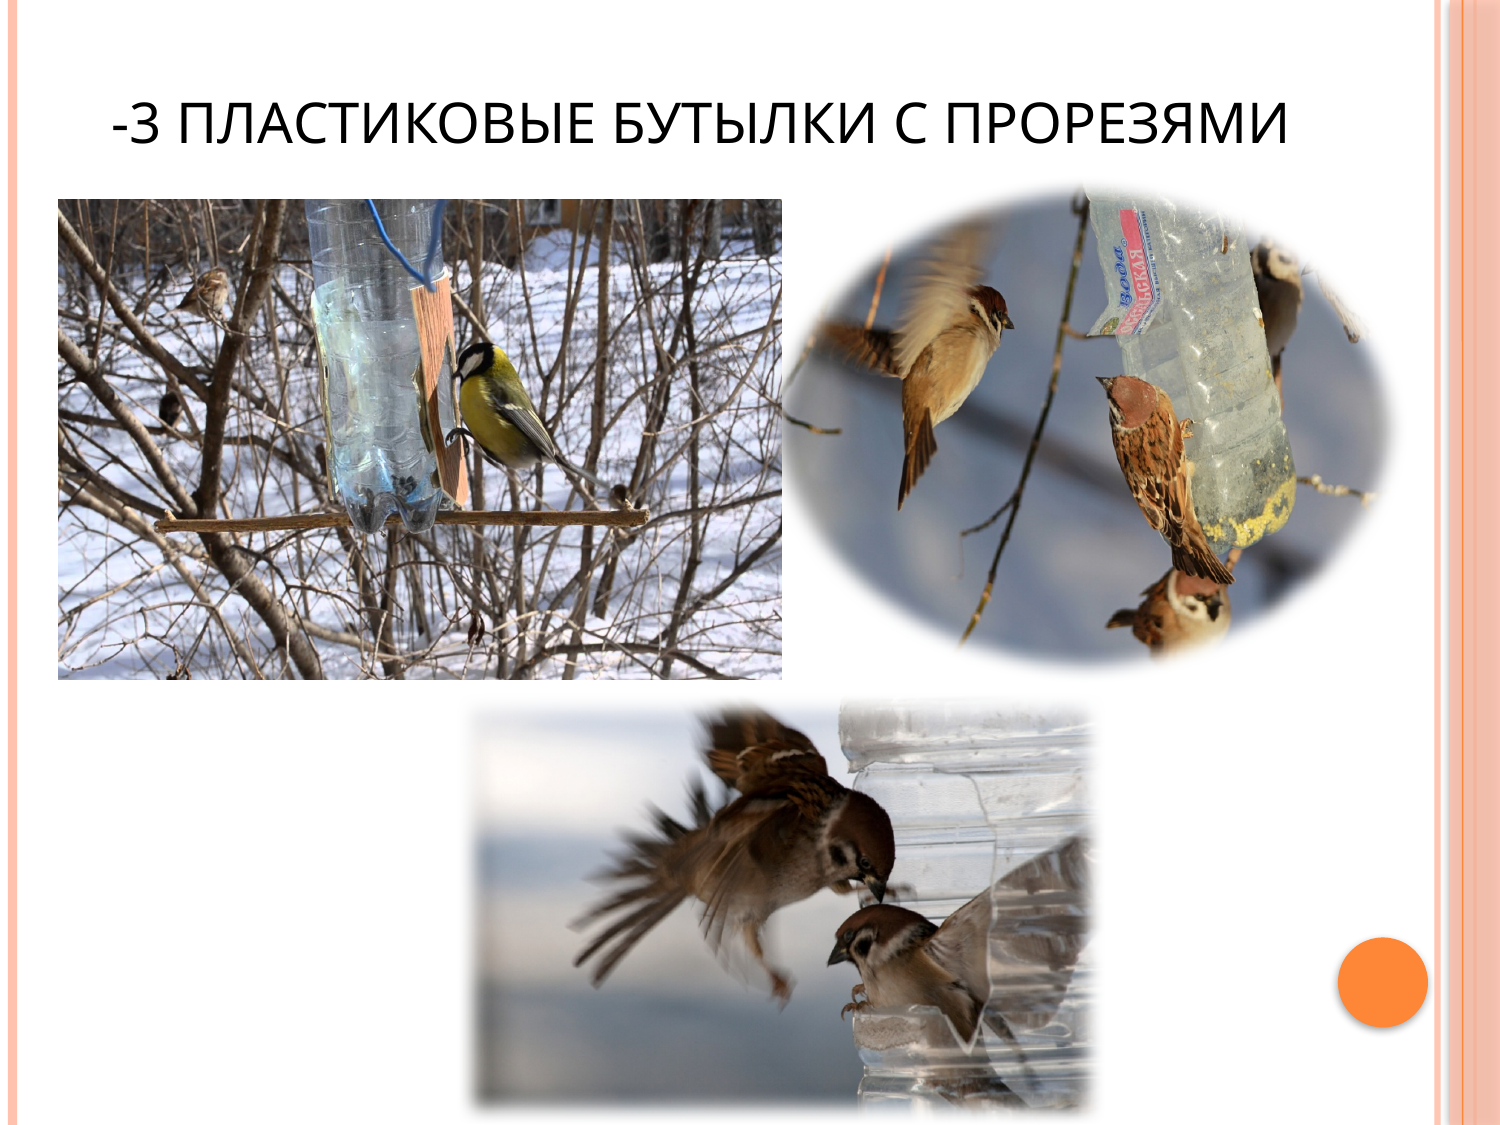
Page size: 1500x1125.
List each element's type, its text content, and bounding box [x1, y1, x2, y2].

picture [456, 693, 1105, 1125]
title -3 пластиковые бутылки с прорезями [82, 23, 1425, 163]
picture [57, 175, 1408, 683]
